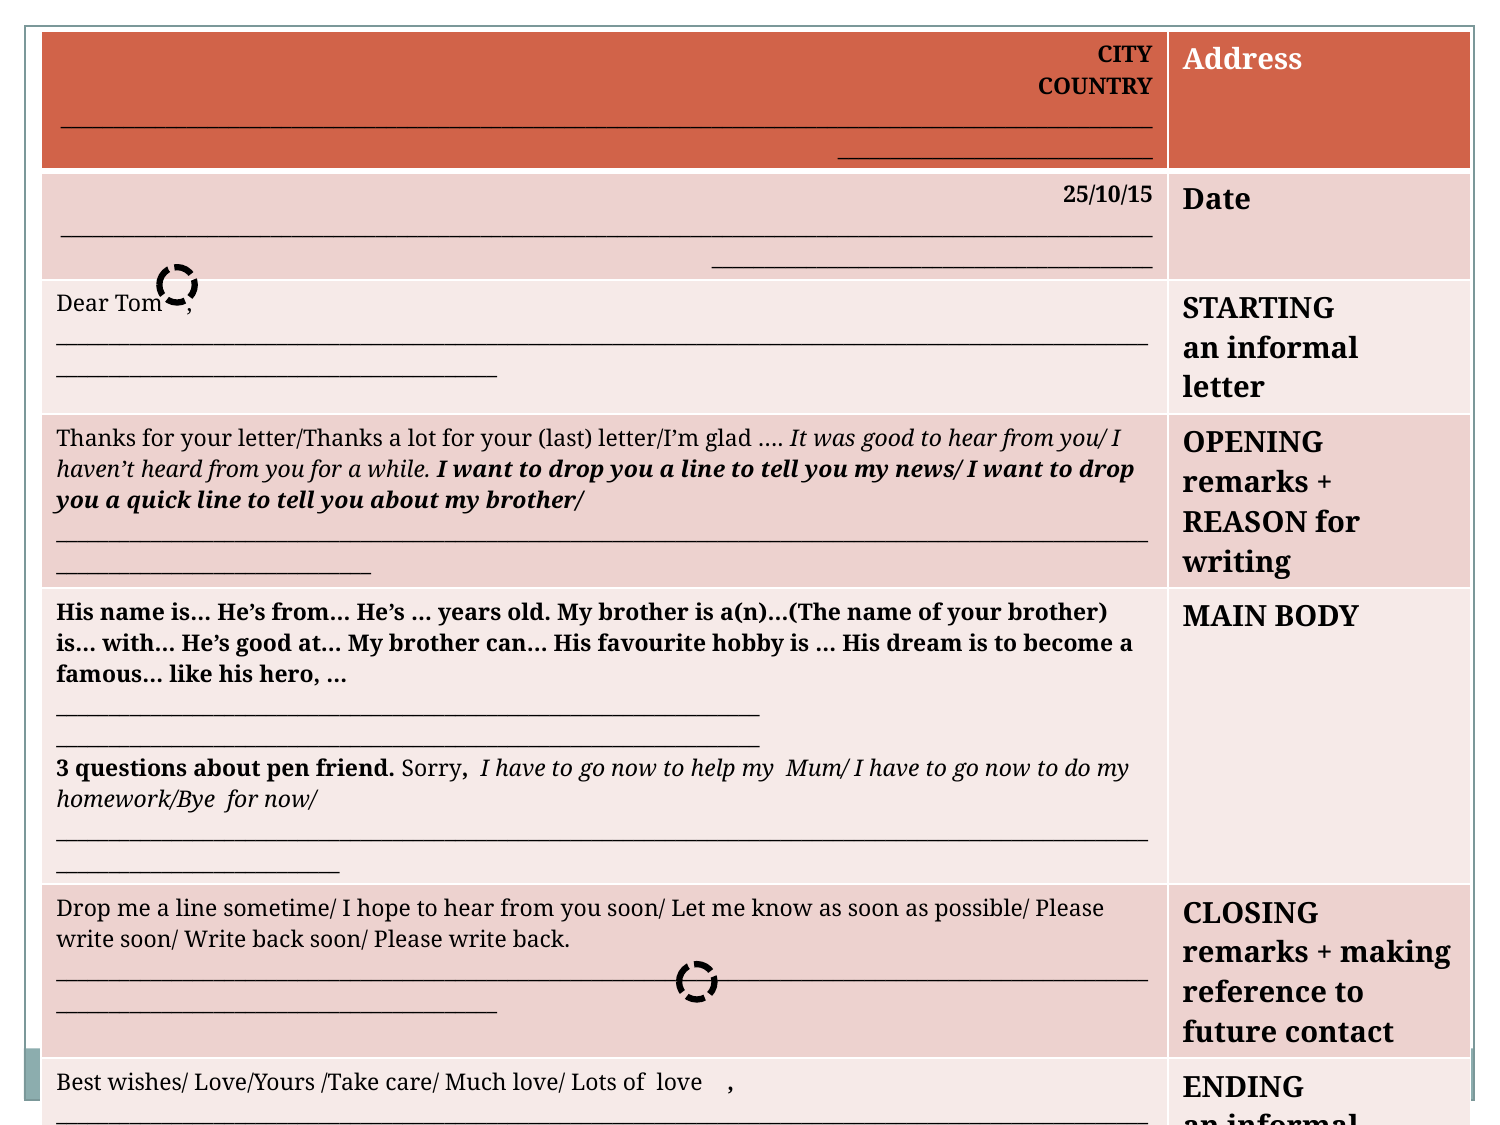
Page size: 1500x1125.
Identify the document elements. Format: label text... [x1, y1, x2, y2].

table_cell Dear Tom , __________________________________________________________________________________________________________________________________________________ [42, 281, 1167, 413]
table_cell MAIN BODY [1169, 589, 1470, 883]
table_cell Date [1169, 174, 1470, 279]
table_header CITY COUNTRY ______________________________________________________________________________________________________________________________________ [42, 32, 1167, 168]
table_cell 25/10/15 __________________________________________________________________________________________________________________________________________________ [42, 174, 1167, 279]
table_cell Thanks for your letter/Thanks a lot for your (last) letter/I’m glad …. It was good to hear from you/ I haven’t heard from you for a while. I want to drop you a line to tell you my news/ I want to drop you a quick line to tell you about my brother/ ______________________________________________________________________________________________________________________________________ [42, 415, 1167, 587]
table_cell Drop me a line sometime/ I hope to hear from you soon/ Let me know as soon as possible/ Please write soon/ Write back soon/ Please write back. __________________________________________________________________________________________________________________________________________________ [42, 885, 1167, 1057]
table_cell CLOSING remarks + making reference to future contact [1169, 885, 1470, 1057]
table_cell His name is… He’s from… He’s … years old. My brother is a(n)…(The name of your brother) is… with… He’s good at… My brother can… His favourite hobby is … His dream is to become a famous… like his hero, … ___________________________________________________________________ ___________________________________________________________________ 3 questions about pen friend. Sorry, I have to go now to help my Mum/ I have to go now to do my homework/Bye for now/ ___________________________________________________________________________________________________________________________________ [42, 589, 1167, 883]
table_cell OPENING remarks + REASON for writing [1169, 415, 1470, 587]
table_cell STARTING an informal letter [1169, 281, 1470, 413]
table_header Address [1169, 32, 1470, 168]
text_box [158, 266, 196, 304]
table_cell Best wishes/ Love/Yours /Take care/ Much love/ Lots of love , ______________________________________________________________________________________________________________________________________ Your first name (…….WORDS) [42, 1059, 1167, 1125]
text_box [678, 963, 716, 1001]
table_cell ENDING an informal letter [1169, 1059, 1470, 1125]
